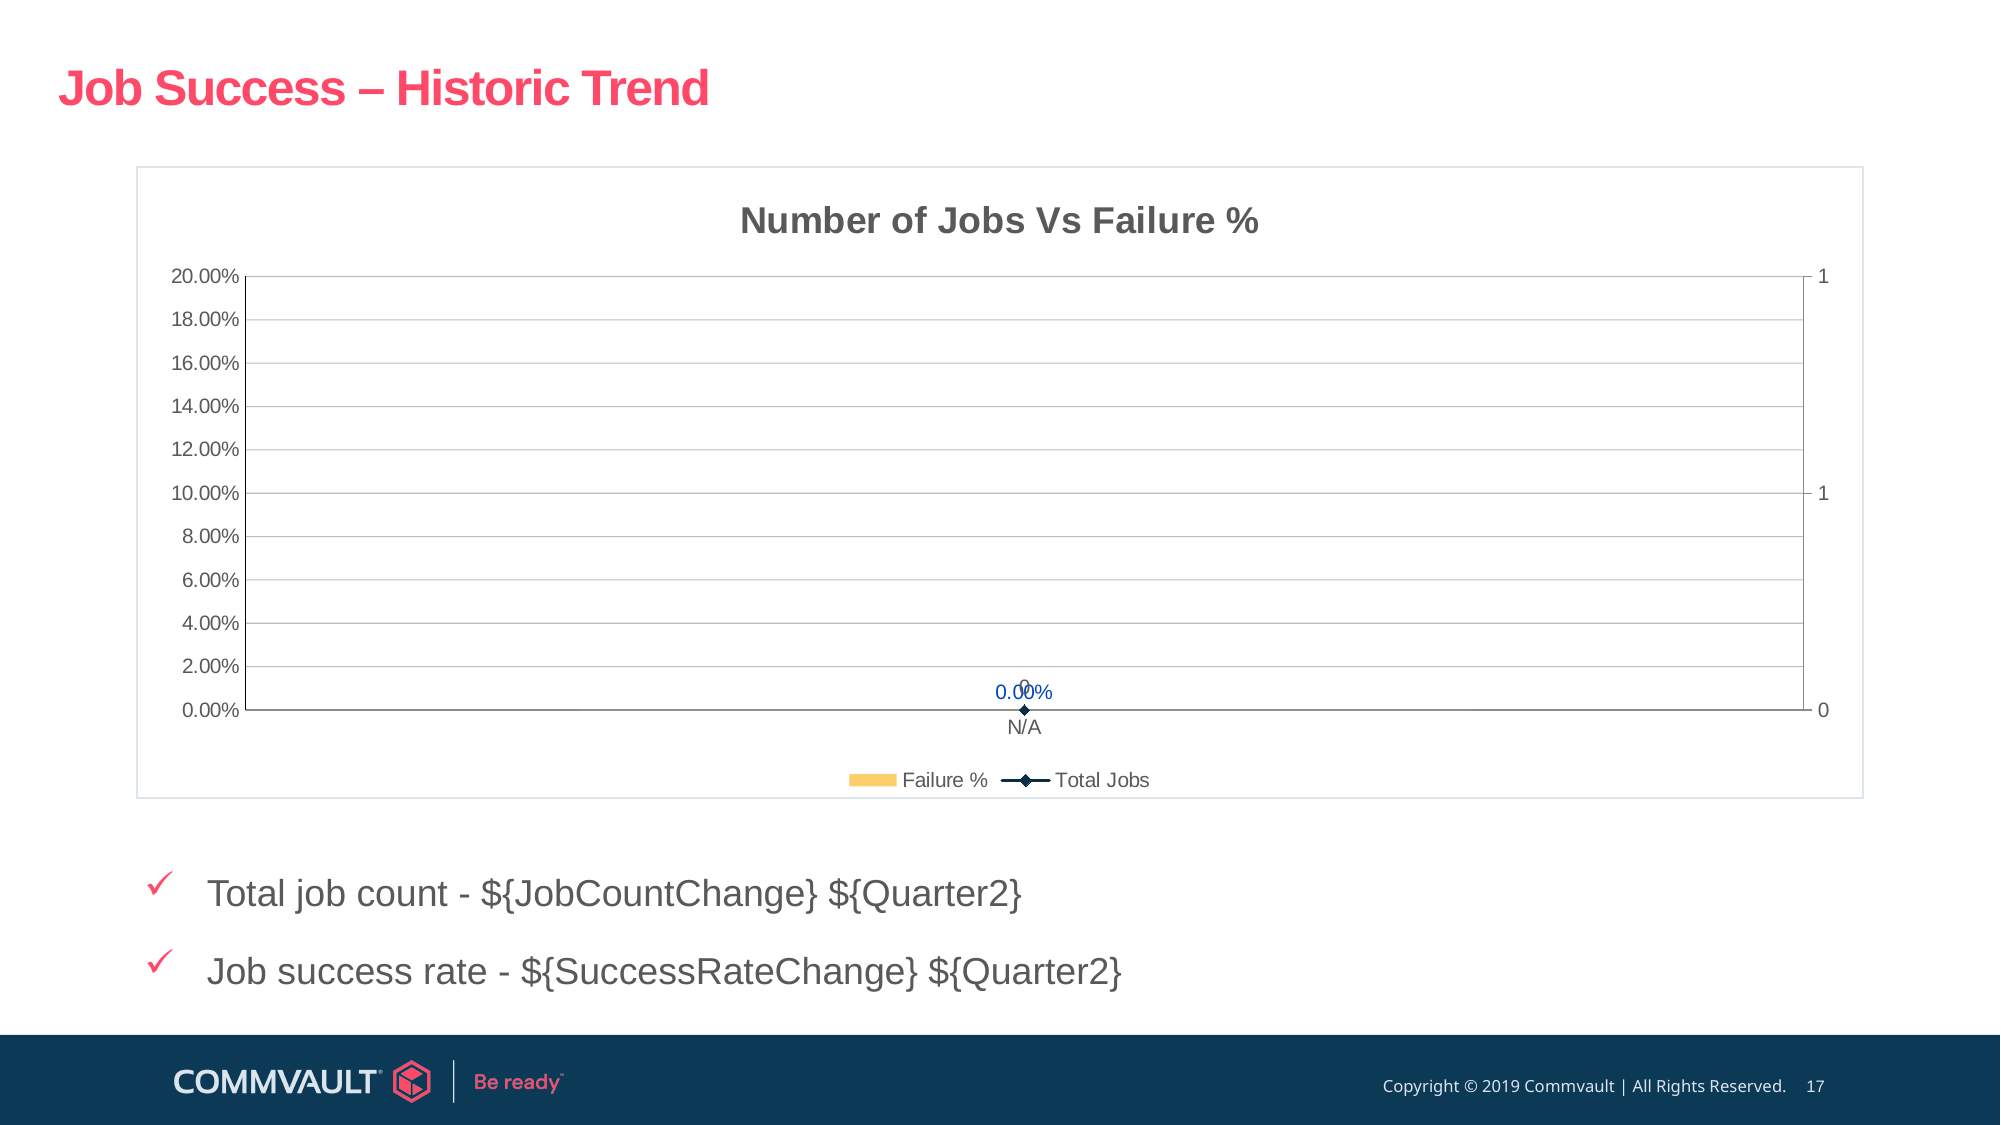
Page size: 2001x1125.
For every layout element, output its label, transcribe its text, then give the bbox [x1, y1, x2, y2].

chart [135, 166, 1865, 799]
slide_number 17 [1790, 1051, 1825, 1097]
title Job Success – Historic Trend [58, 46, 1709, 117]
text_box Total job count - ${JobCountChange} ${Quarter2} Job success rate - ${SuccessRateChange} ${Quarter2} [129, 861, 1319, 1000]
picture [174, 1060, 564, 1103]
